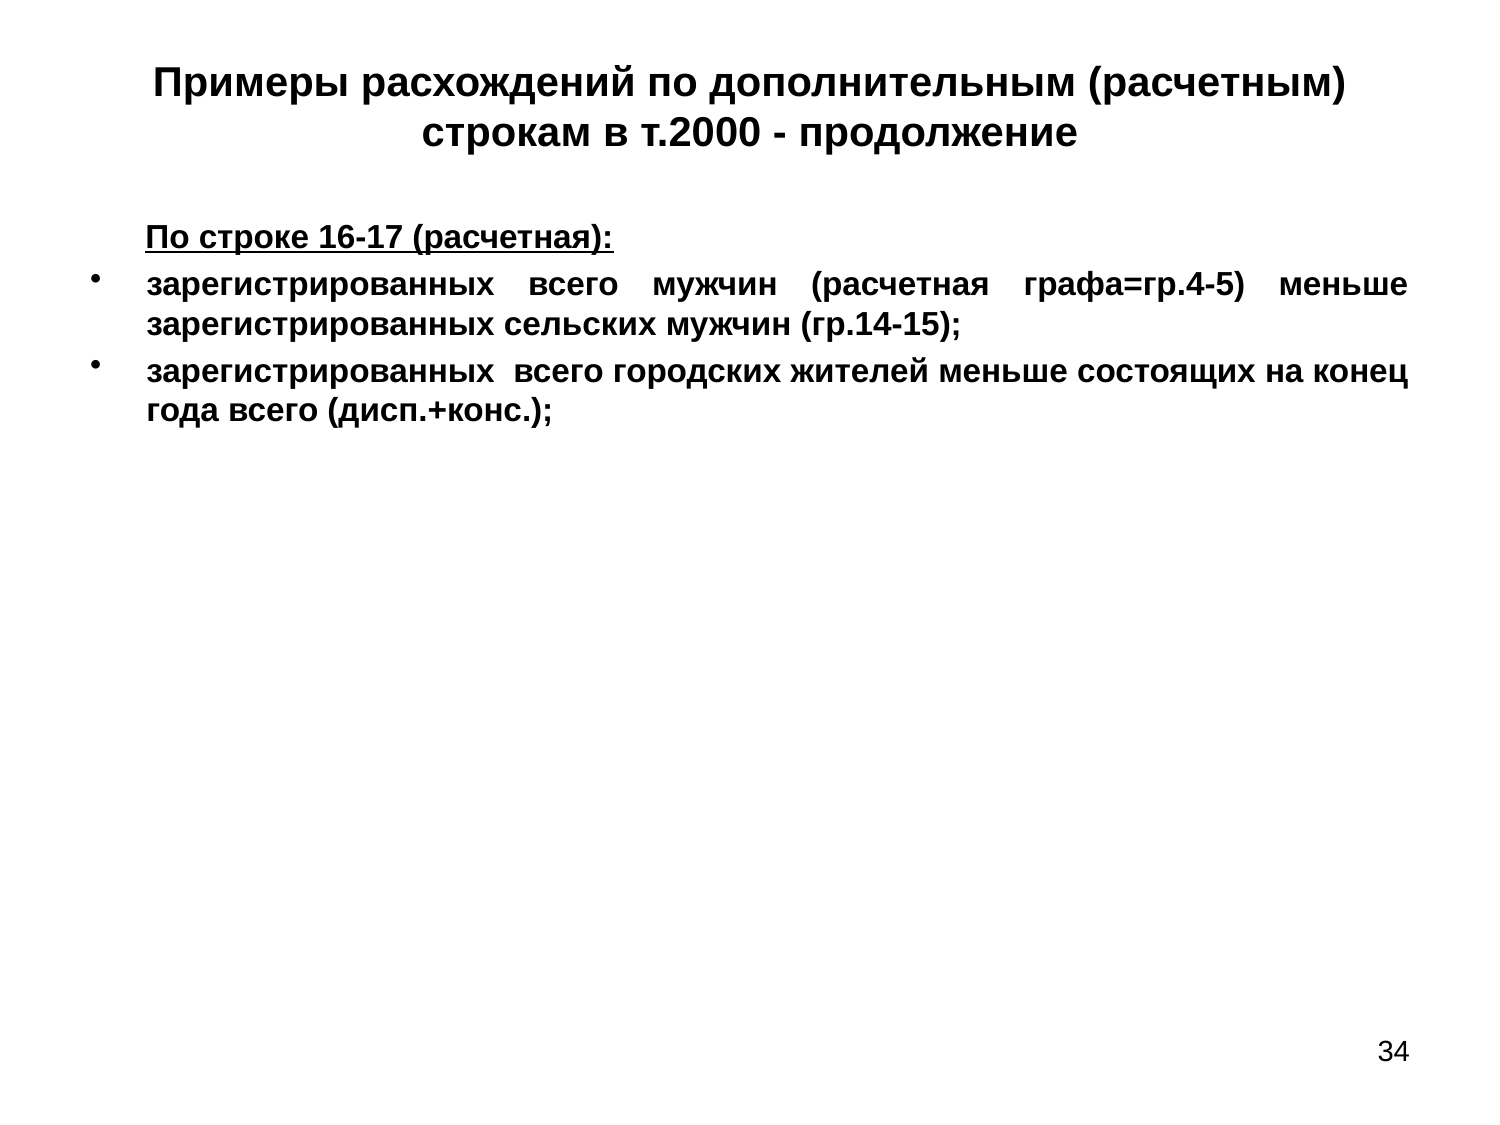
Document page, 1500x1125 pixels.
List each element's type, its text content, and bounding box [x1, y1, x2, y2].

slide_number 34 [1074, 1024, 1425, 1103]
list По строке 16-17 (расчетная): зарегистрированных всего мужчин (расчетная графа=гр.4-5) меньше зарегистрированных сельских мужчин (гр.14-15); зарегистрированных всего городских жителей меньше состоящих на конец года всего (дисп.+конс.); [74, 207, 1426, 1006]
title Примеры расхождений по дополнительным (расчетным) строкам в т.2000 - продолжение [74, 44, 1426, 165]
